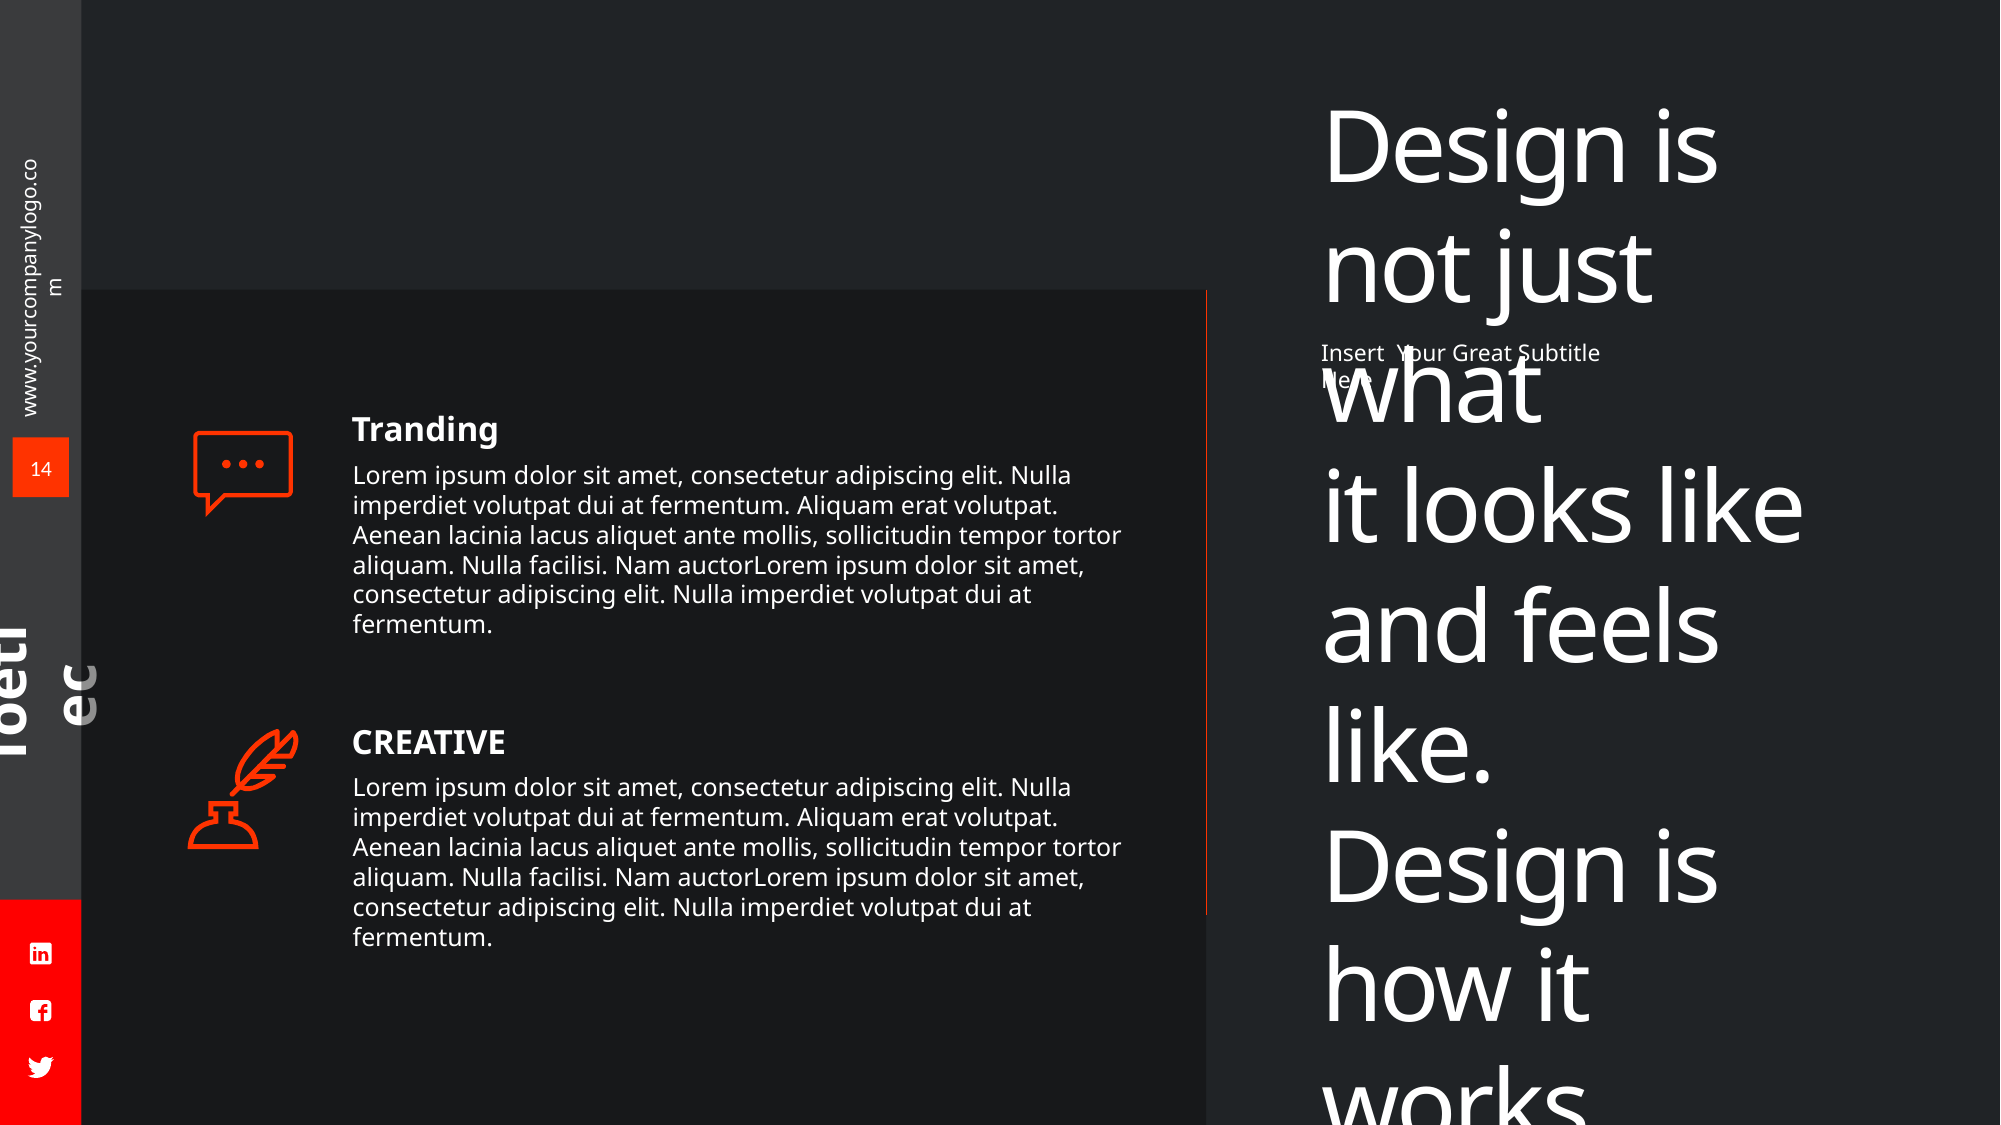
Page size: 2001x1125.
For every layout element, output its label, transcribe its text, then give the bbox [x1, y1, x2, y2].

slide_number 14 [12, 437, 69, 498]
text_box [193, 430, 293, 518]
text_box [187, 729, 299, 850]
picture [81, 0, 2000, 1125]
